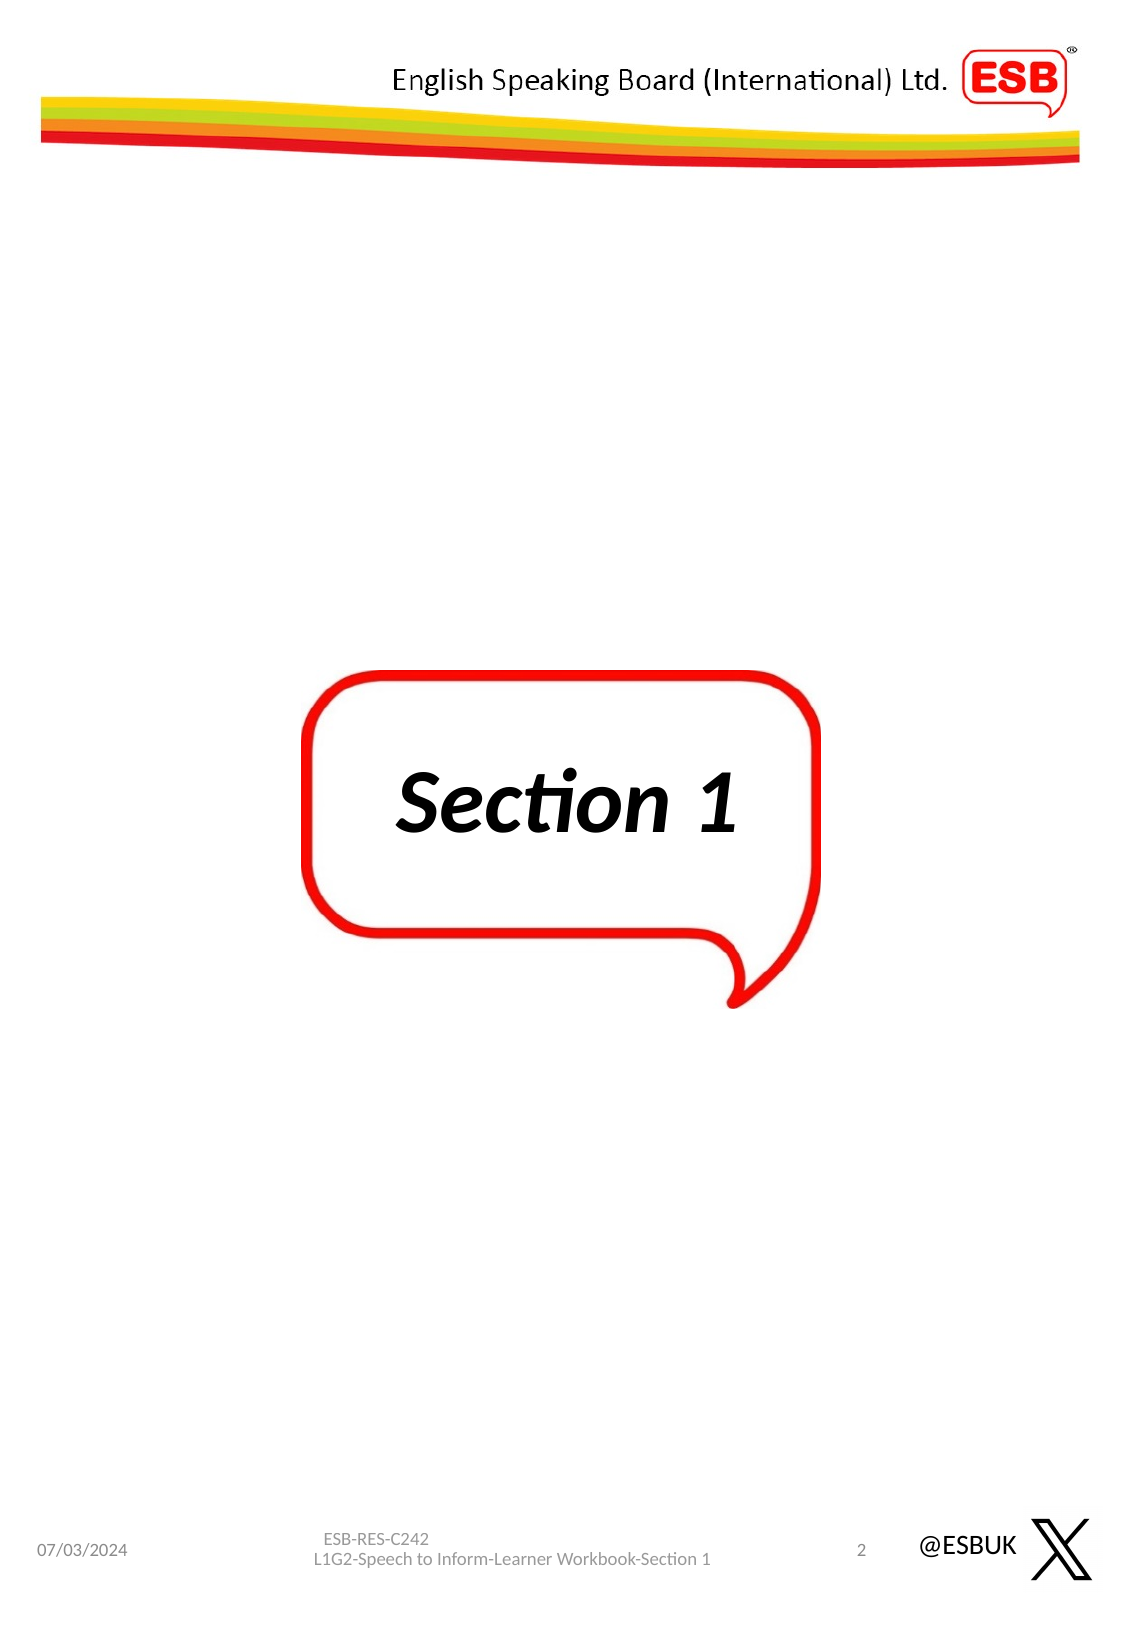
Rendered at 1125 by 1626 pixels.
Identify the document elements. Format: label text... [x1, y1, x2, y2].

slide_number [22, 1506, 276, 1593]
picture [1022, 1506, 1103, 1593]
slide_number 2 [697, 1506, 882, 1593]
picture [0, 1, 1125, 234]
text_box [301, 670, 821, 1009]
footer ESB-RES-C242 L1G2-Speech to Inform-Learner Workbook-Section 1 [296, 1506, 697, 1593]
